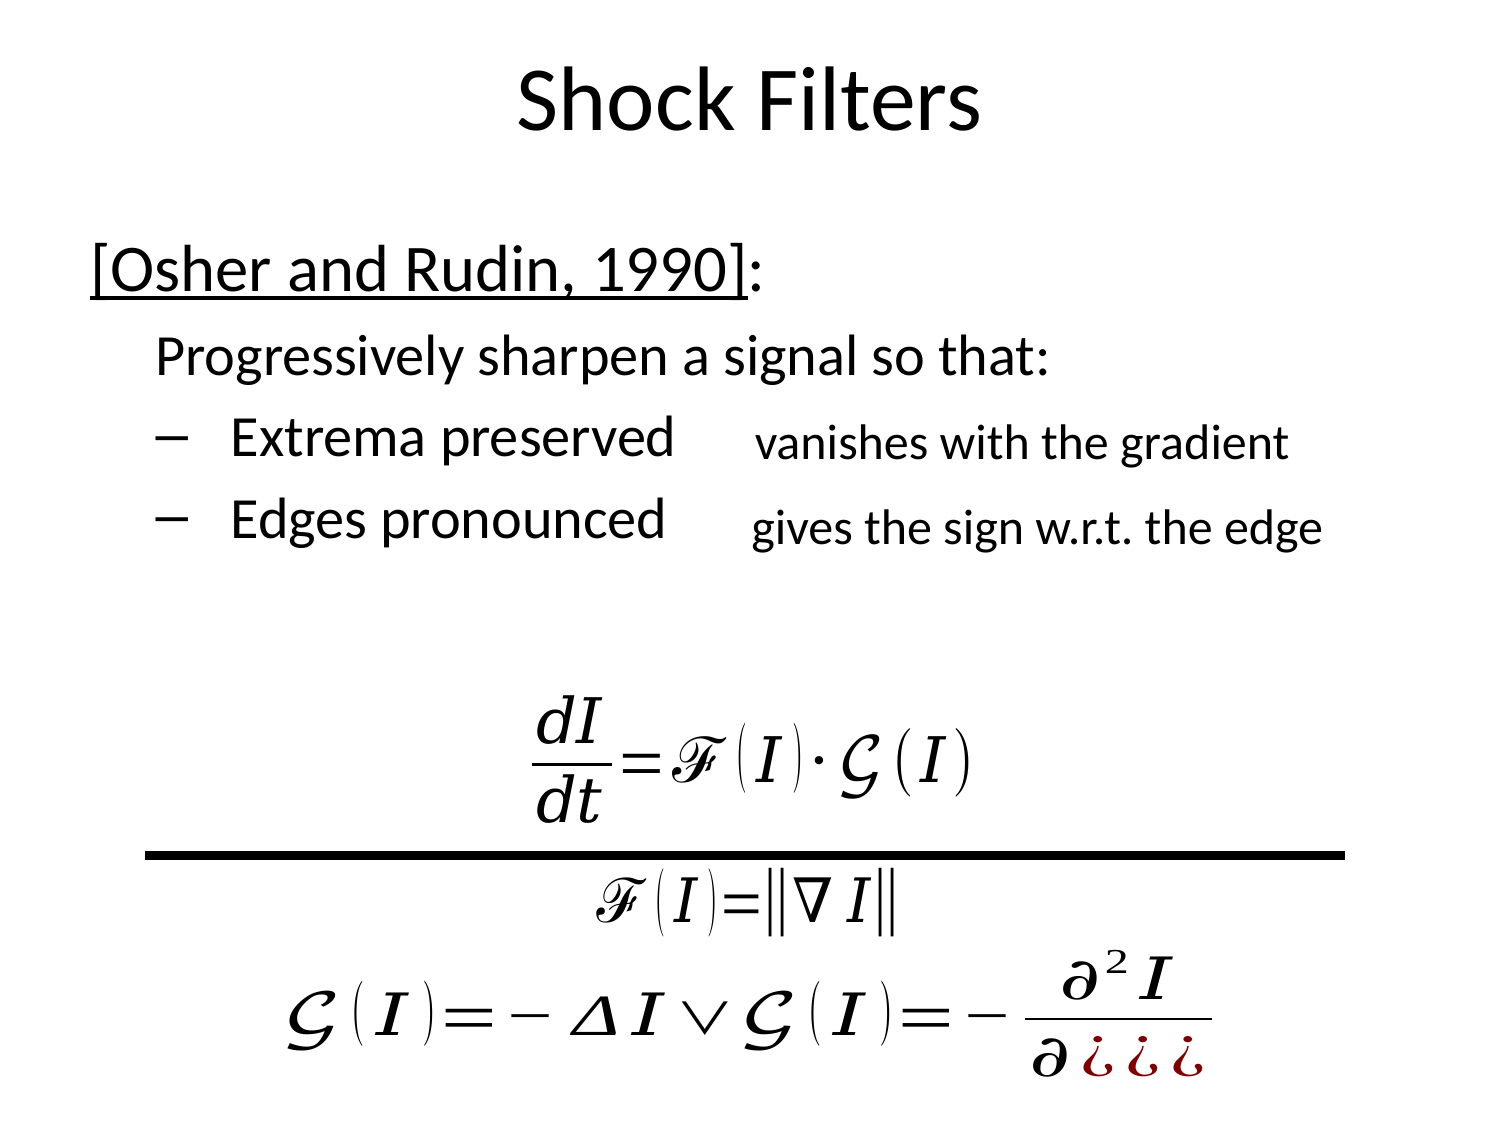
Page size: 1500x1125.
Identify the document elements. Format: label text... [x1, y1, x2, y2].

title Shock Filters [75, 0, 1425, 188]
list [Osher and Rudin, 1990]: Progressively sharpen a signal so that: Extrema preserved Edges pronounced [75, 217, 1425, 1125]
